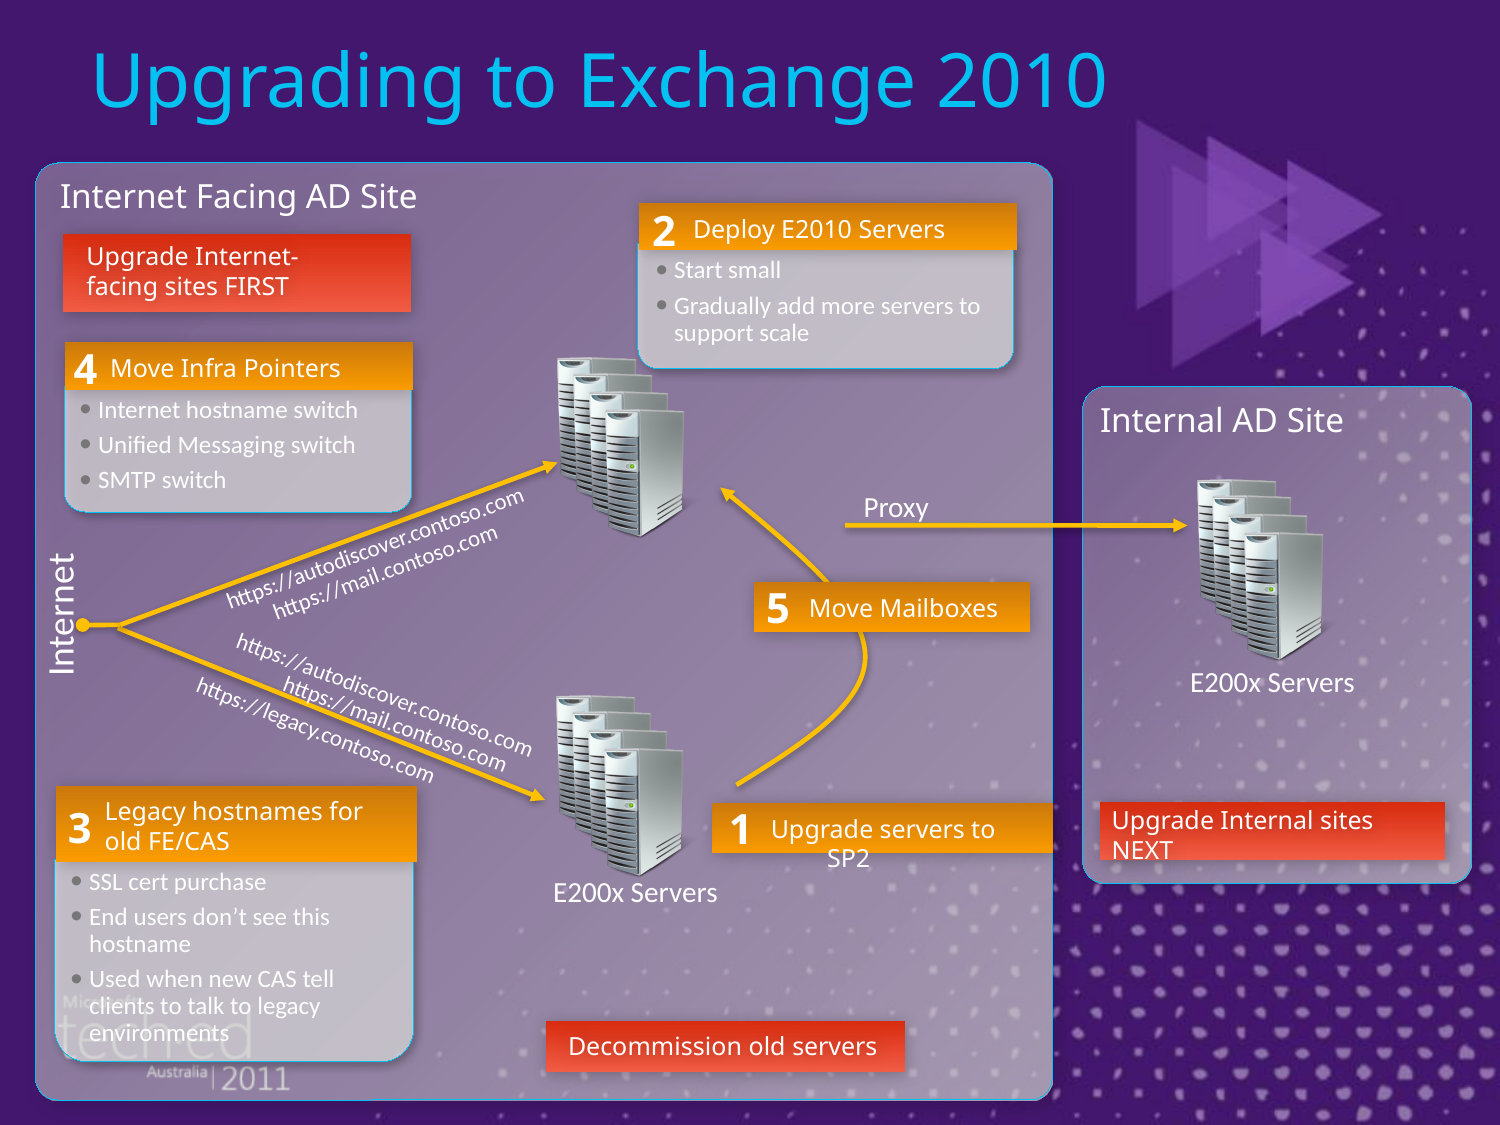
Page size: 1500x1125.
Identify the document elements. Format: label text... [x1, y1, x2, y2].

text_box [1128, 478, 1417, 707]
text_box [1096, 801, 1457, 867]
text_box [556, 356, 701, 540]
text_box [720, 487, 868, 721]
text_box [62, 233, 412, 313]
text_box [1082, 386, 1472, 884]
text_box Internal AD Site [1085, 392, 1448, 447]
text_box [63, 342, 414, 513]
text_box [545, 1019, 906, 1072]
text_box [637, 202, 1025, 370]
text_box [54, 785, 418, 1063]
picture [0, 0, 1500, 1125]
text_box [832, 802, 1055, 854]
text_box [119, 462, 562, 626]
text_box [35, 809, 1053, 1101]
title Upgrading to Exchange 2010 [75, 0, 1425, 172]
text_box Internet Facing AD Site [45, 167, 470, 223]
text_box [28, 534, 573, 801]
text_box [35, 162, 1053, 797]
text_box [753, 581, 1031, 633]
text_box Proxy [834, 480, 959, 531]
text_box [444, 694, 828, 917]
